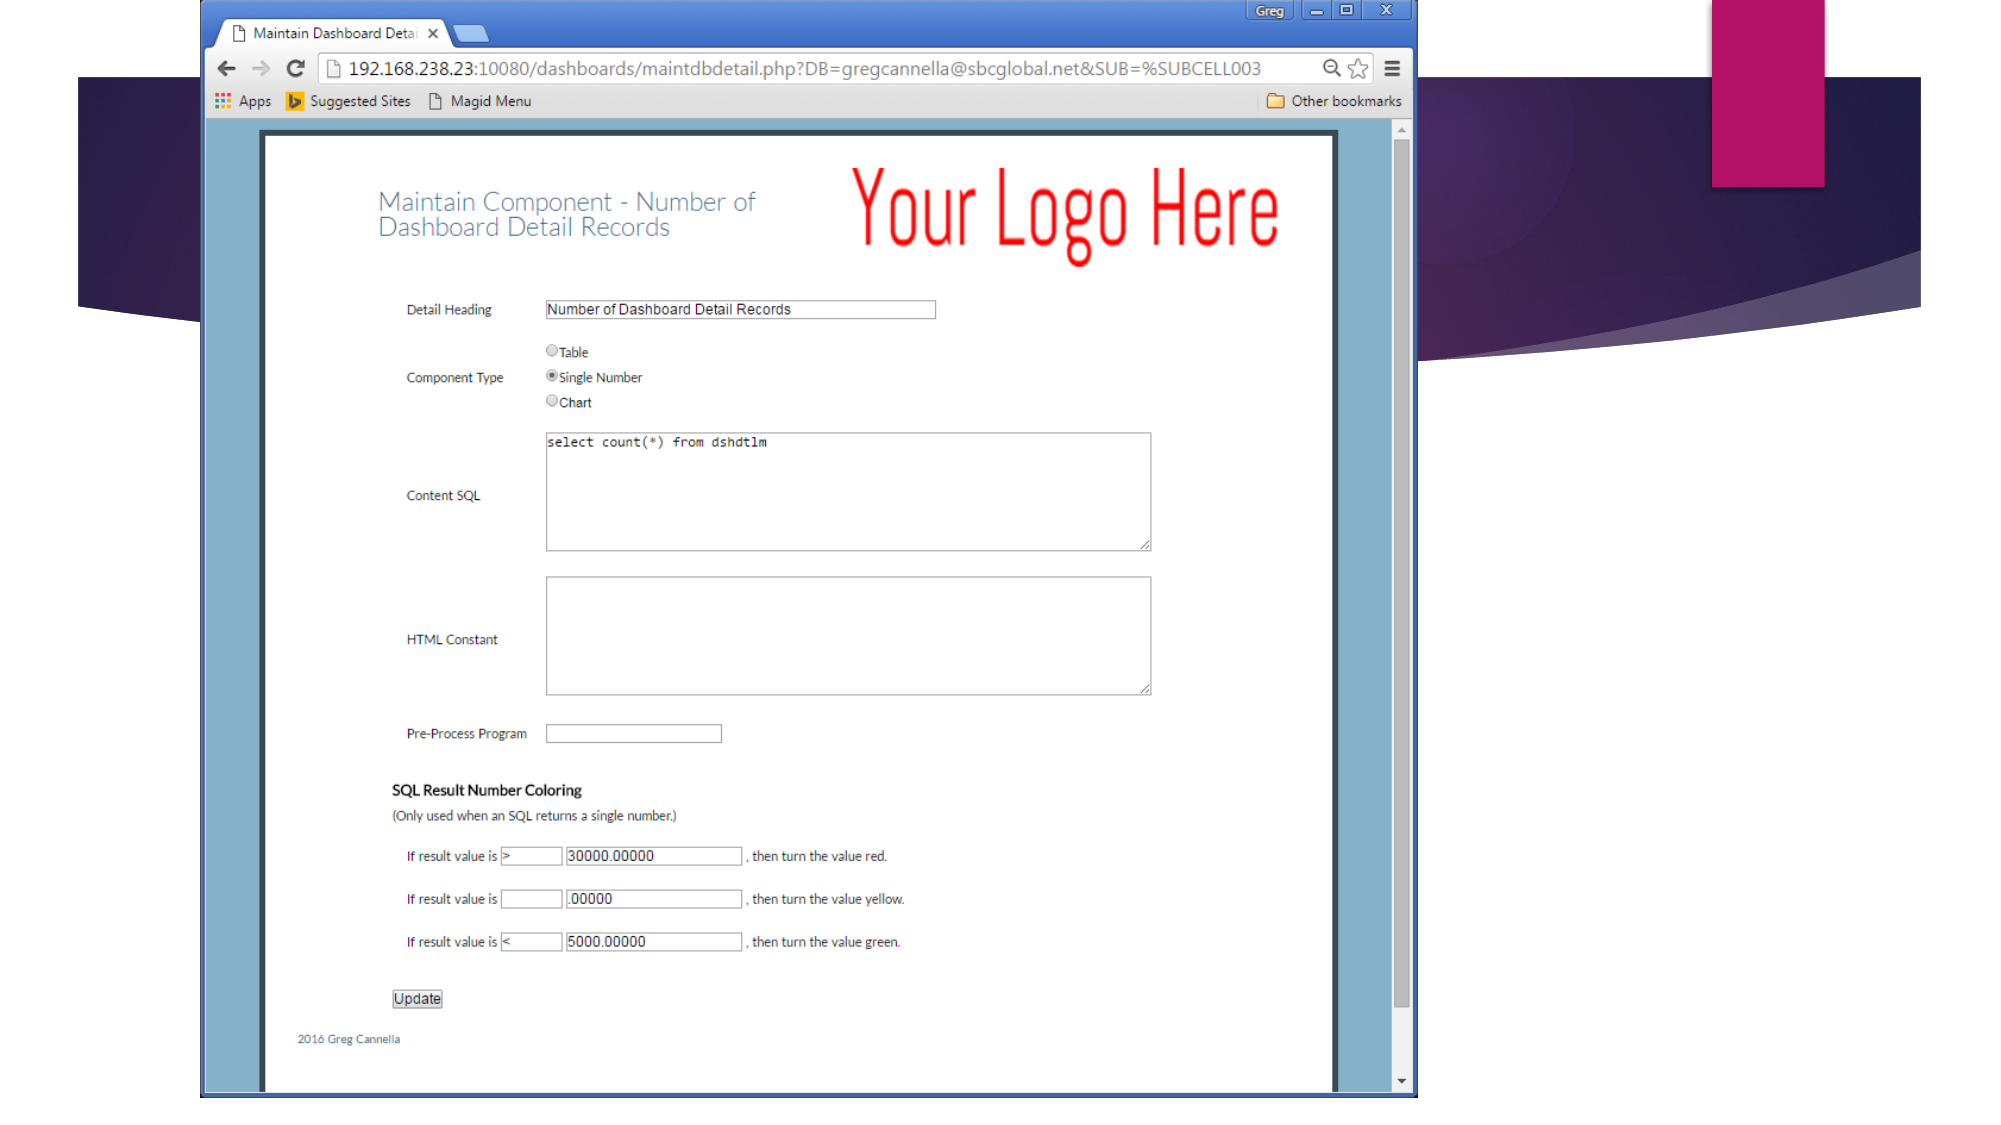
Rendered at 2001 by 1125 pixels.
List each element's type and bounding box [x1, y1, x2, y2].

picture [199, 0, 1418, 1098]
